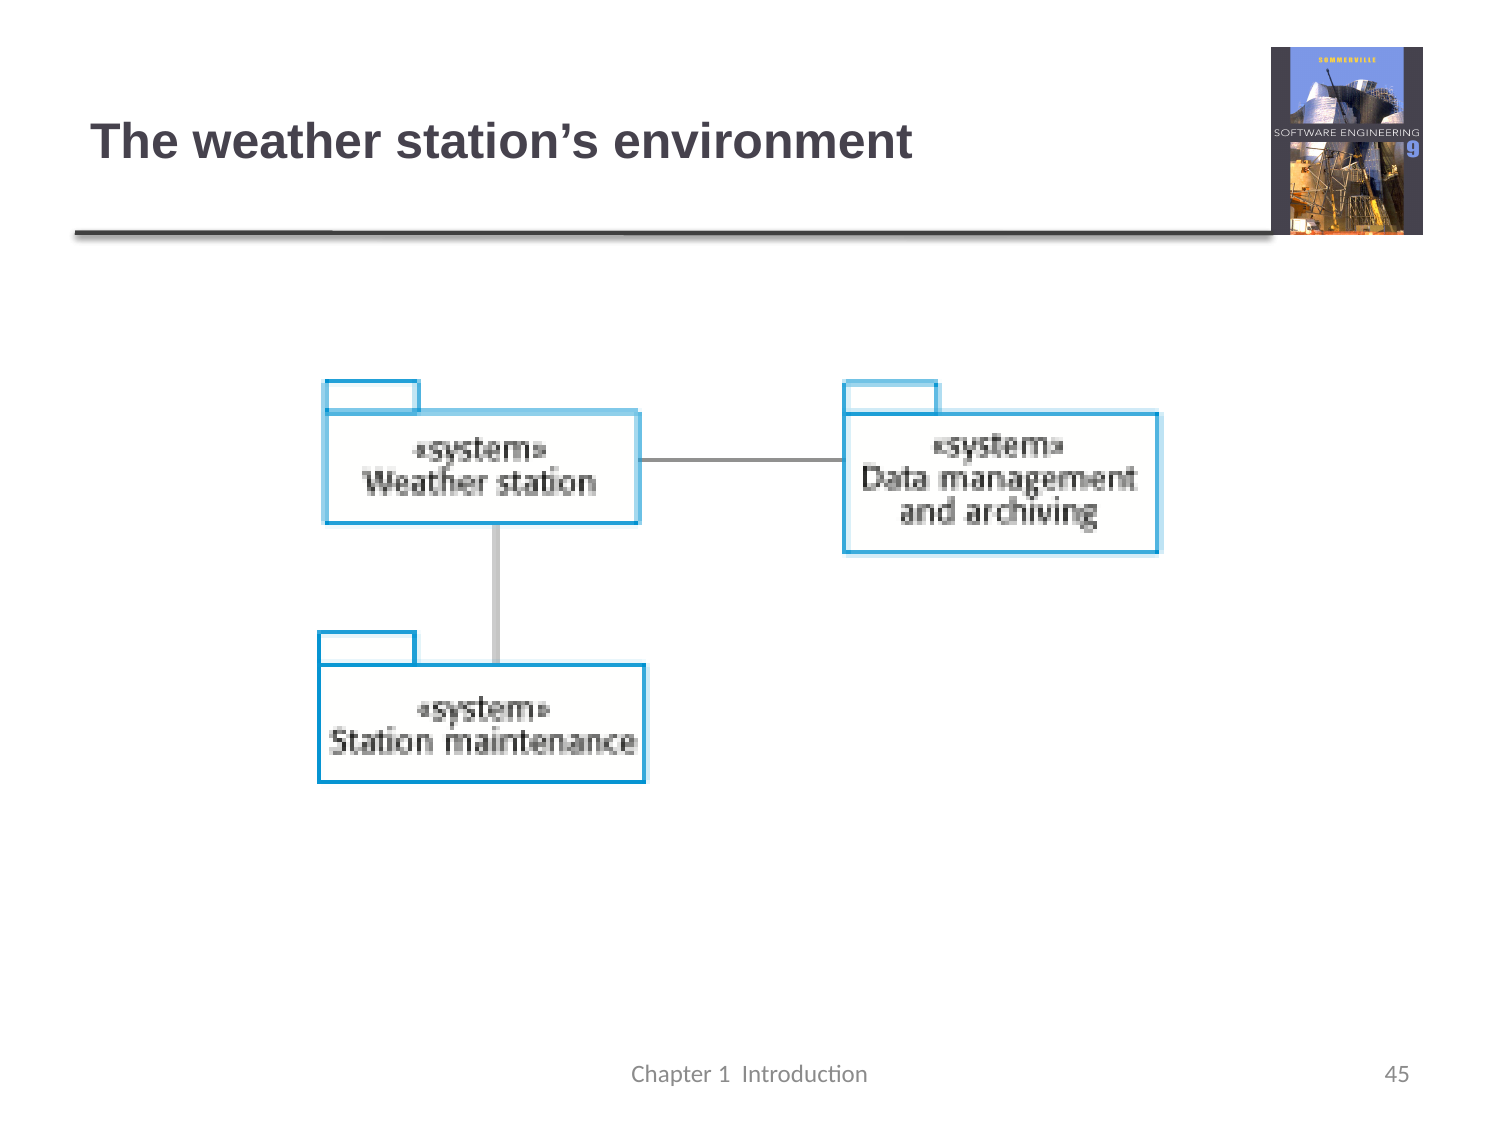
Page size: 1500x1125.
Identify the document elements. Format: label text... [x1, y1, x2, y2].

picture [316, 379, 1164, 789]
slide_number 45 [1074, 1042, 1425, 1103]
picture [1272, 47, 1423, 235]
title The weather station’s environment [74, 44, 1272, 233]
footer Chapter 1 Introduction [512, 1042, 988, 1103]
